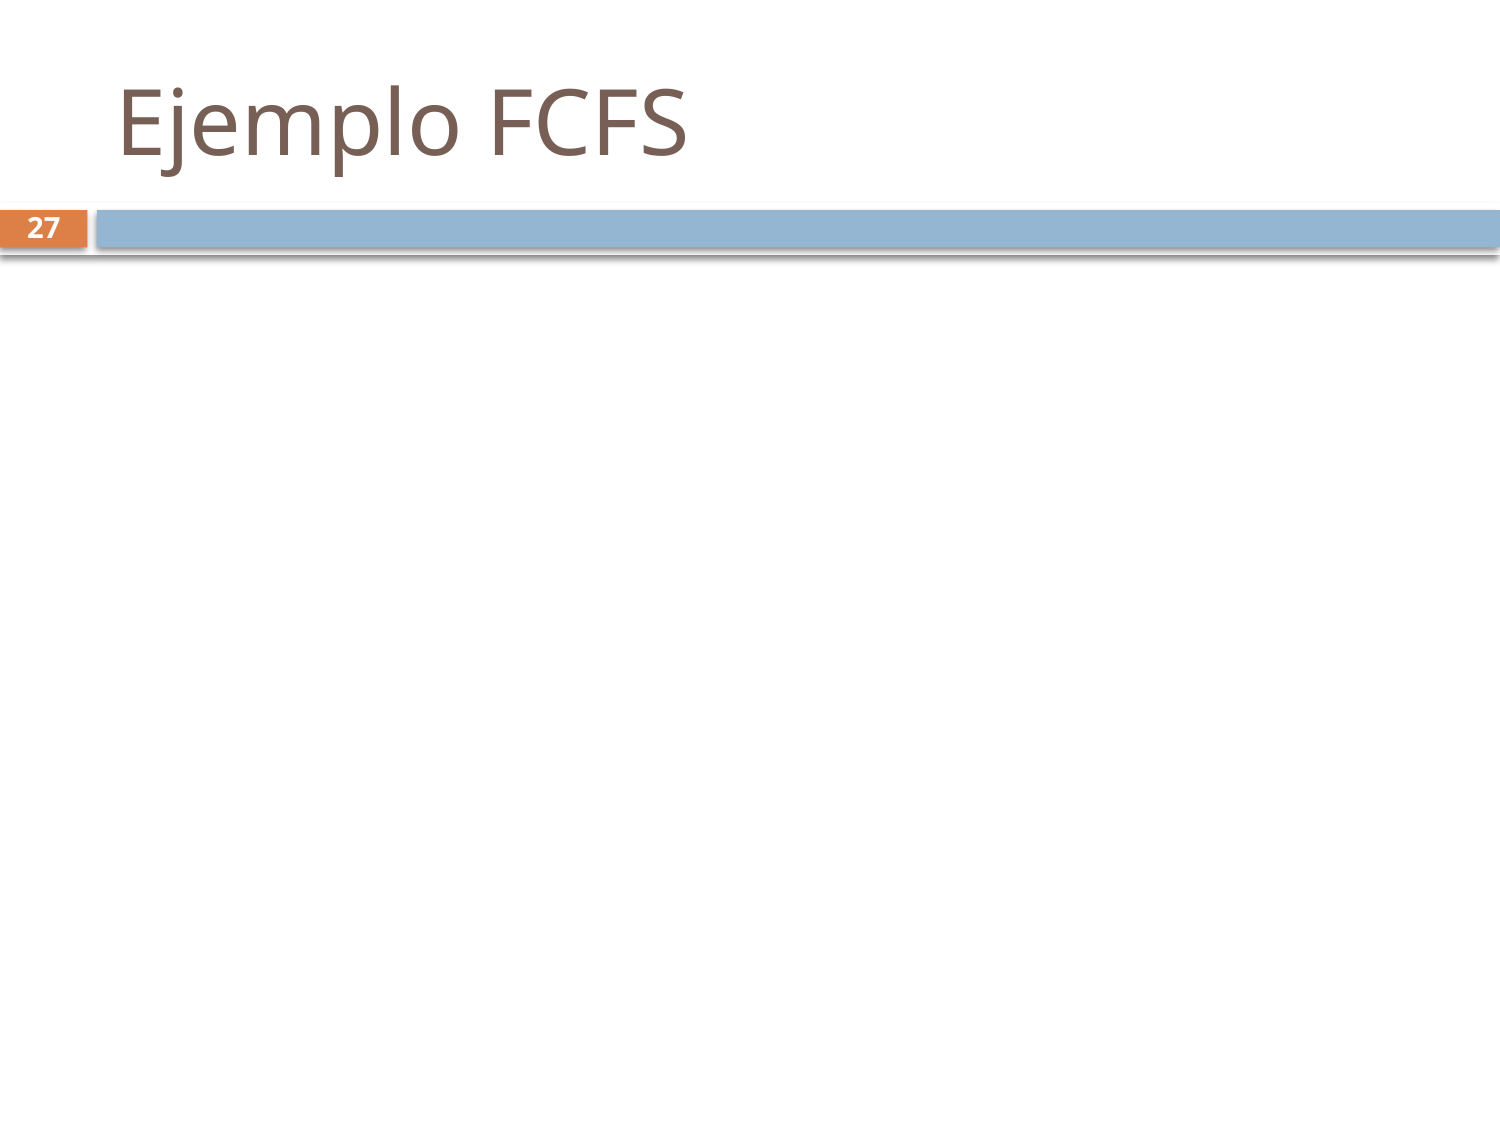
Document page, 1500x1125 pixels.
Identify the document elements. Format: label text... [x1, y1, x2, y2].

slide_number 27 [0, 208, 88, 249]
title Ejemplo FCFS [100, 37, 1438, 200]
